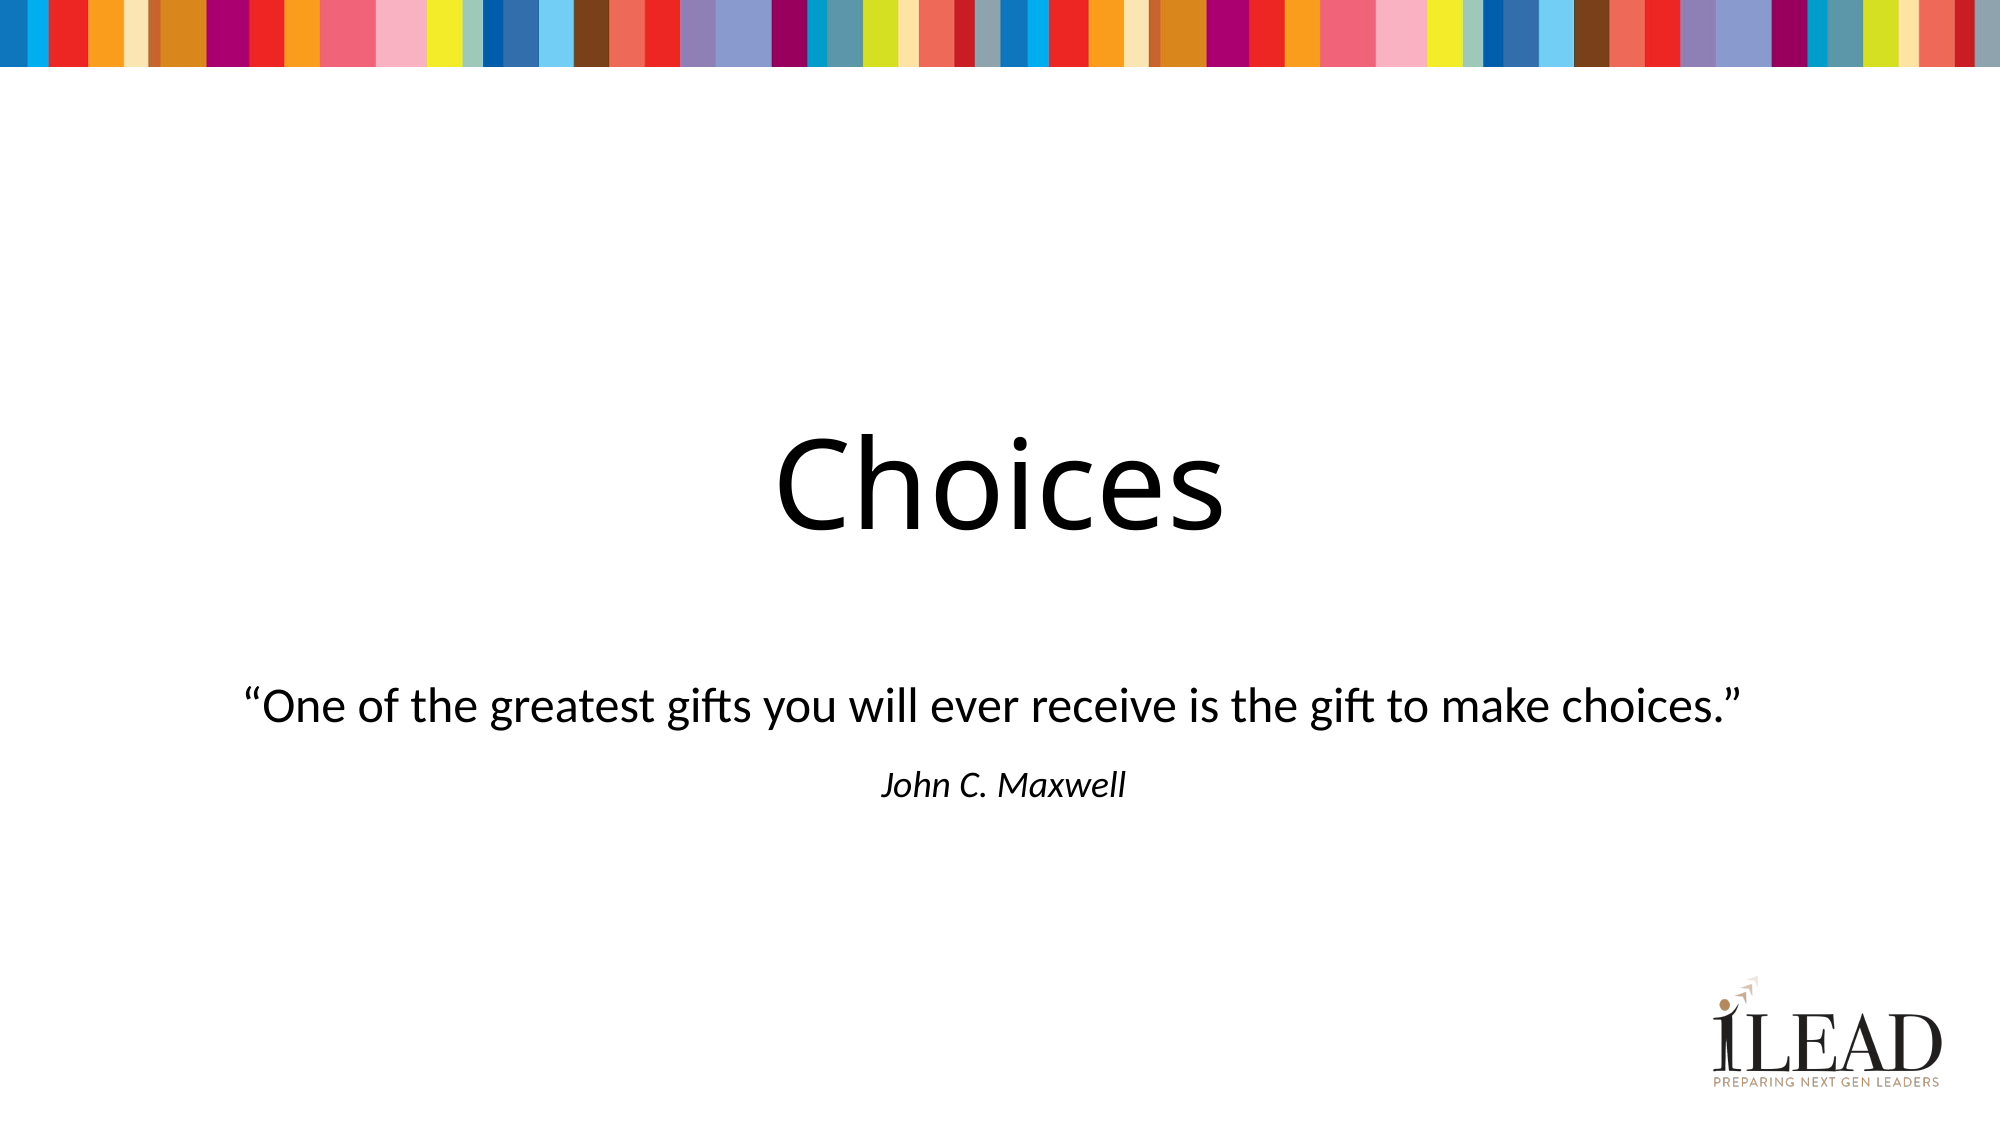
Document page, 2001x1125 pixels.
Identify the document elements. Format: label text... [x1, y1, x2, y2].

picture [0, 0, 26, 67]
picture [1048, 0, 1808, 67]
subtitle “One of the greatest gifts you will ever receive is the gift to make choices.” John C. Maxwell [209, 590, 1787, 863]
picture [1828, 0, 2000, 67]
picture [1709, 972, 1945, 1091]
picture [828, 0, 1026, 67]
title Choices [249, 322, 1750, 590]
picture [48, 0, 808, 67]
